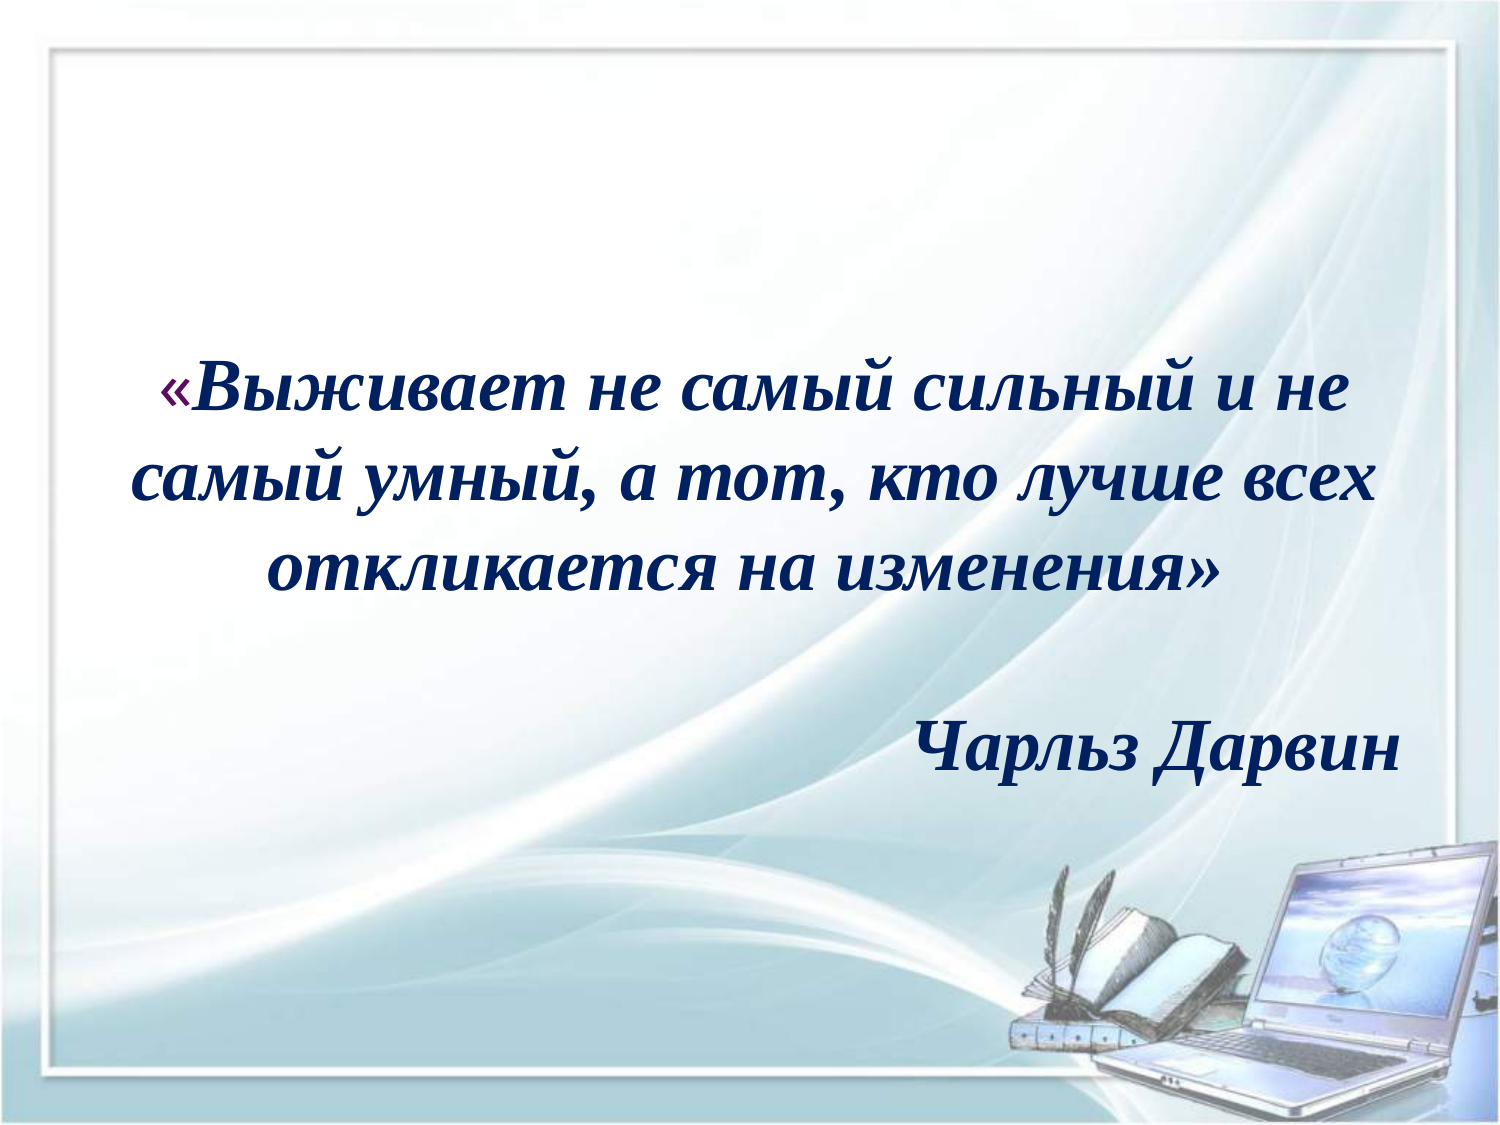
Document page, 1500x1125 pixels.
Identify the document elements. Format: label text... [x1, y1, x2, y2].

picture [0, 0, 1500, 1125]
text_box «Выживает не самый сильный и не самый умный, а тот, кто лучше всех откликается на изменения» Чарльз Дарвин [93, 328, 1417, 883]
